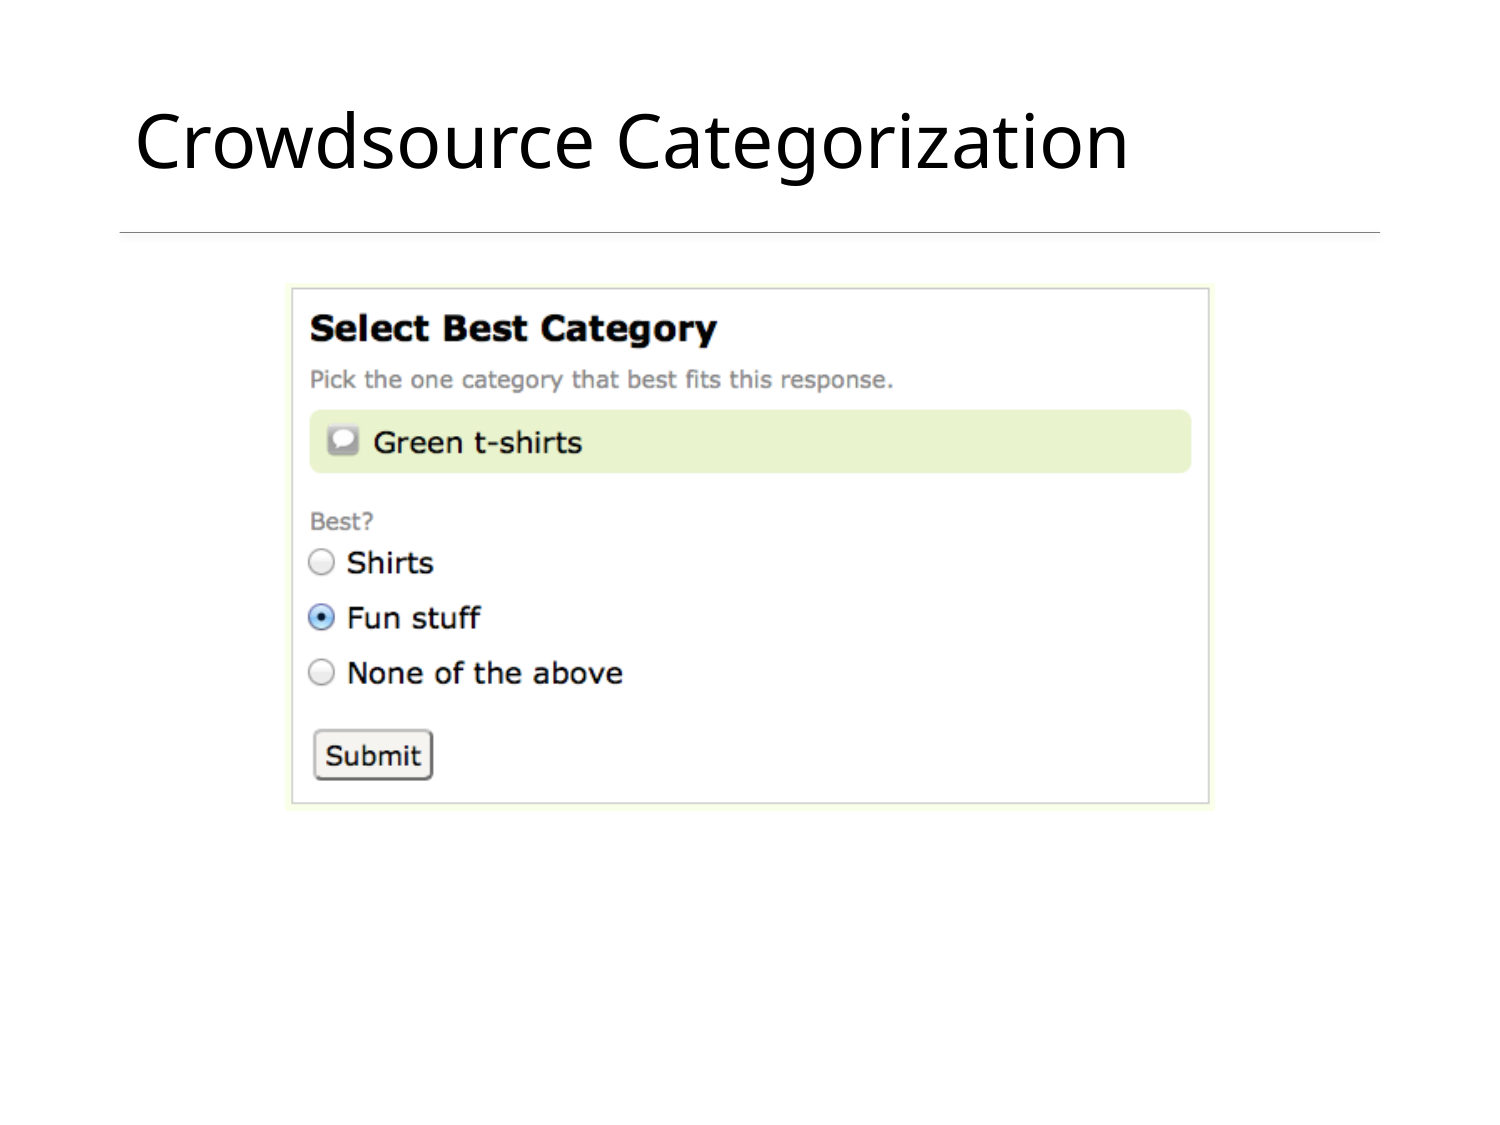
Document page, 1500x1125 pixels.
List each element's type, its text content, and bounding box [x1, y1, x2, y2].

title Crowdsource Categorization [119, 45, 1376, 232]
picture [285, 283, 1215, 811]
